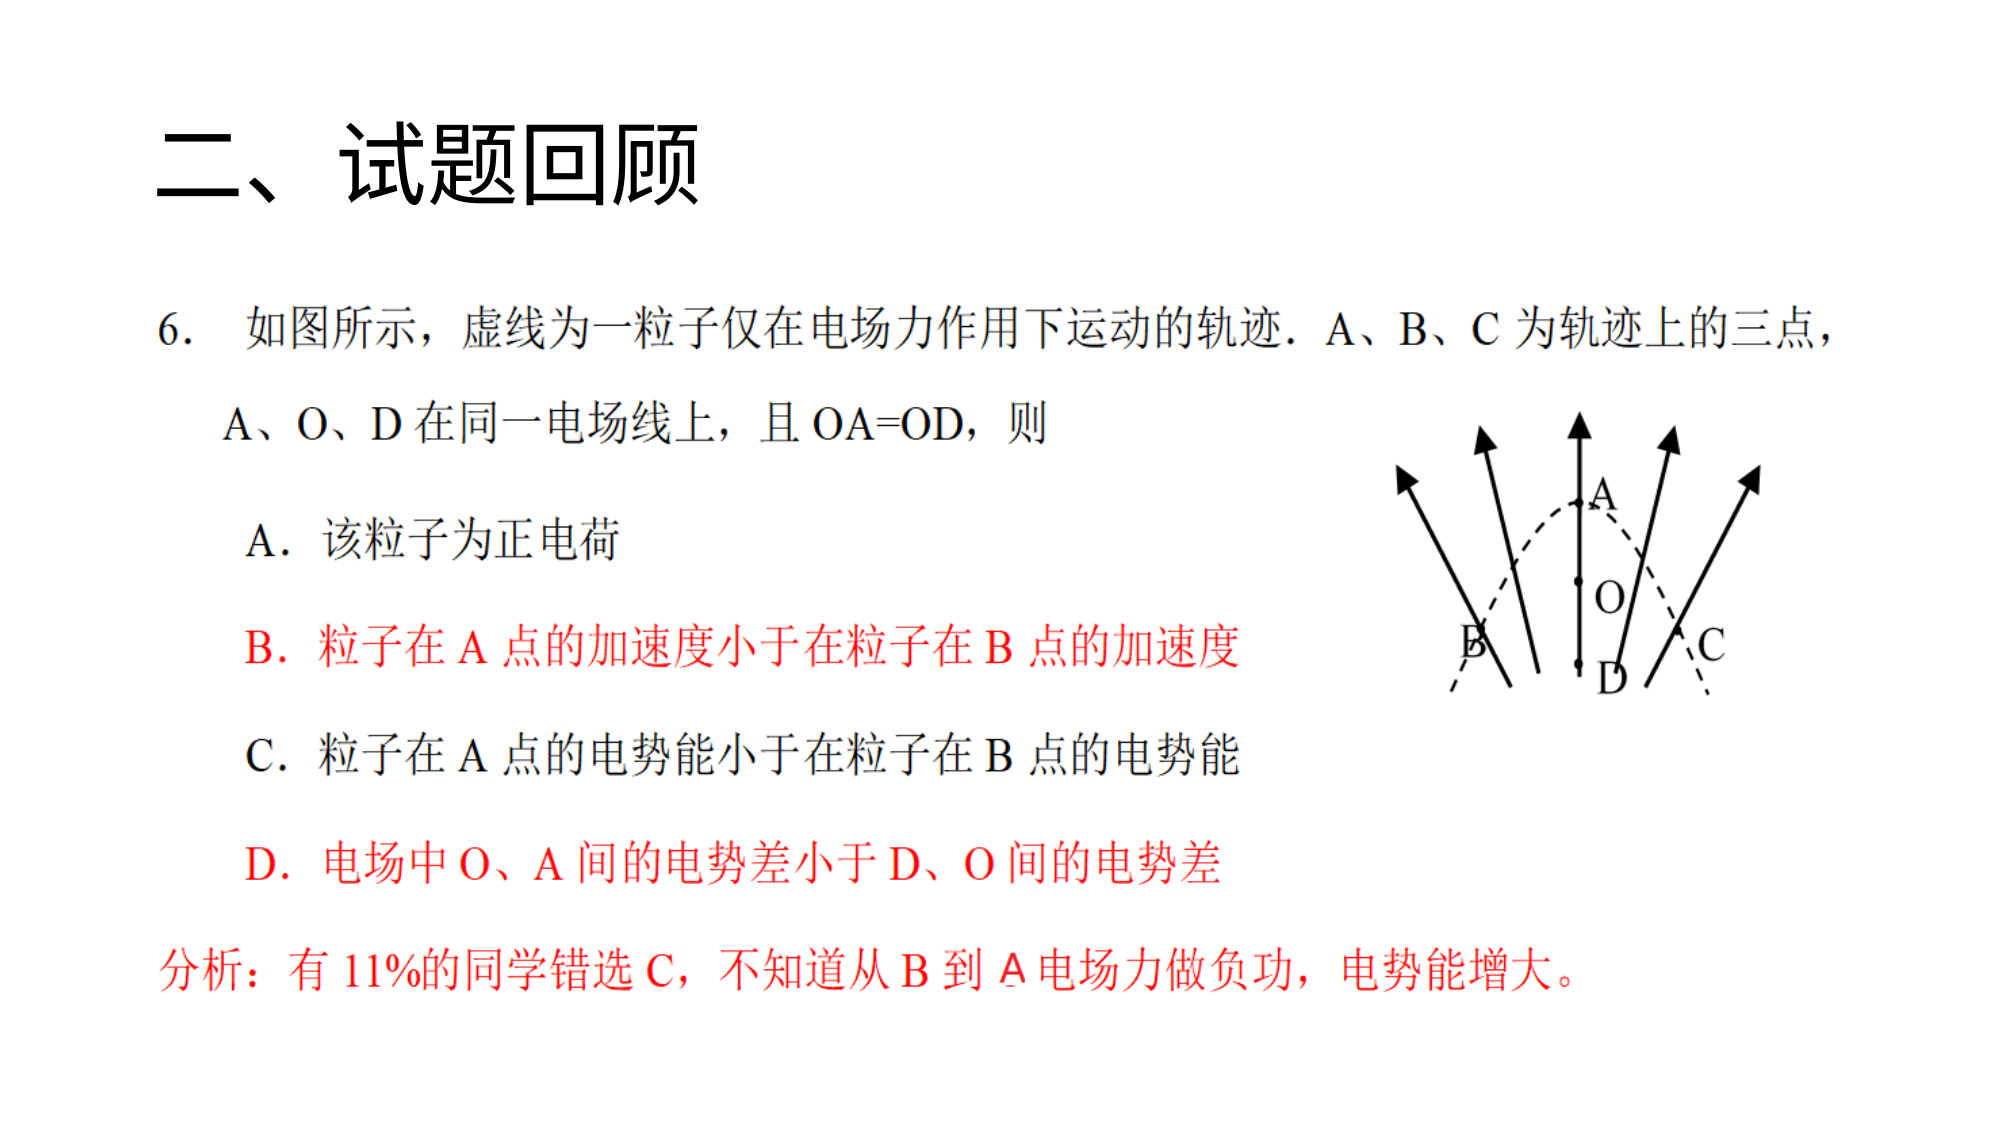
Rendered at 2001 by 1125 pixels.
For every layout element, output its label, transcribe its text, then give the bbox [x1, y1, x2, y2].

title 二、试题回顾 [137, 59, 1863, 278]
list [159, 299, 1841, 1014]
